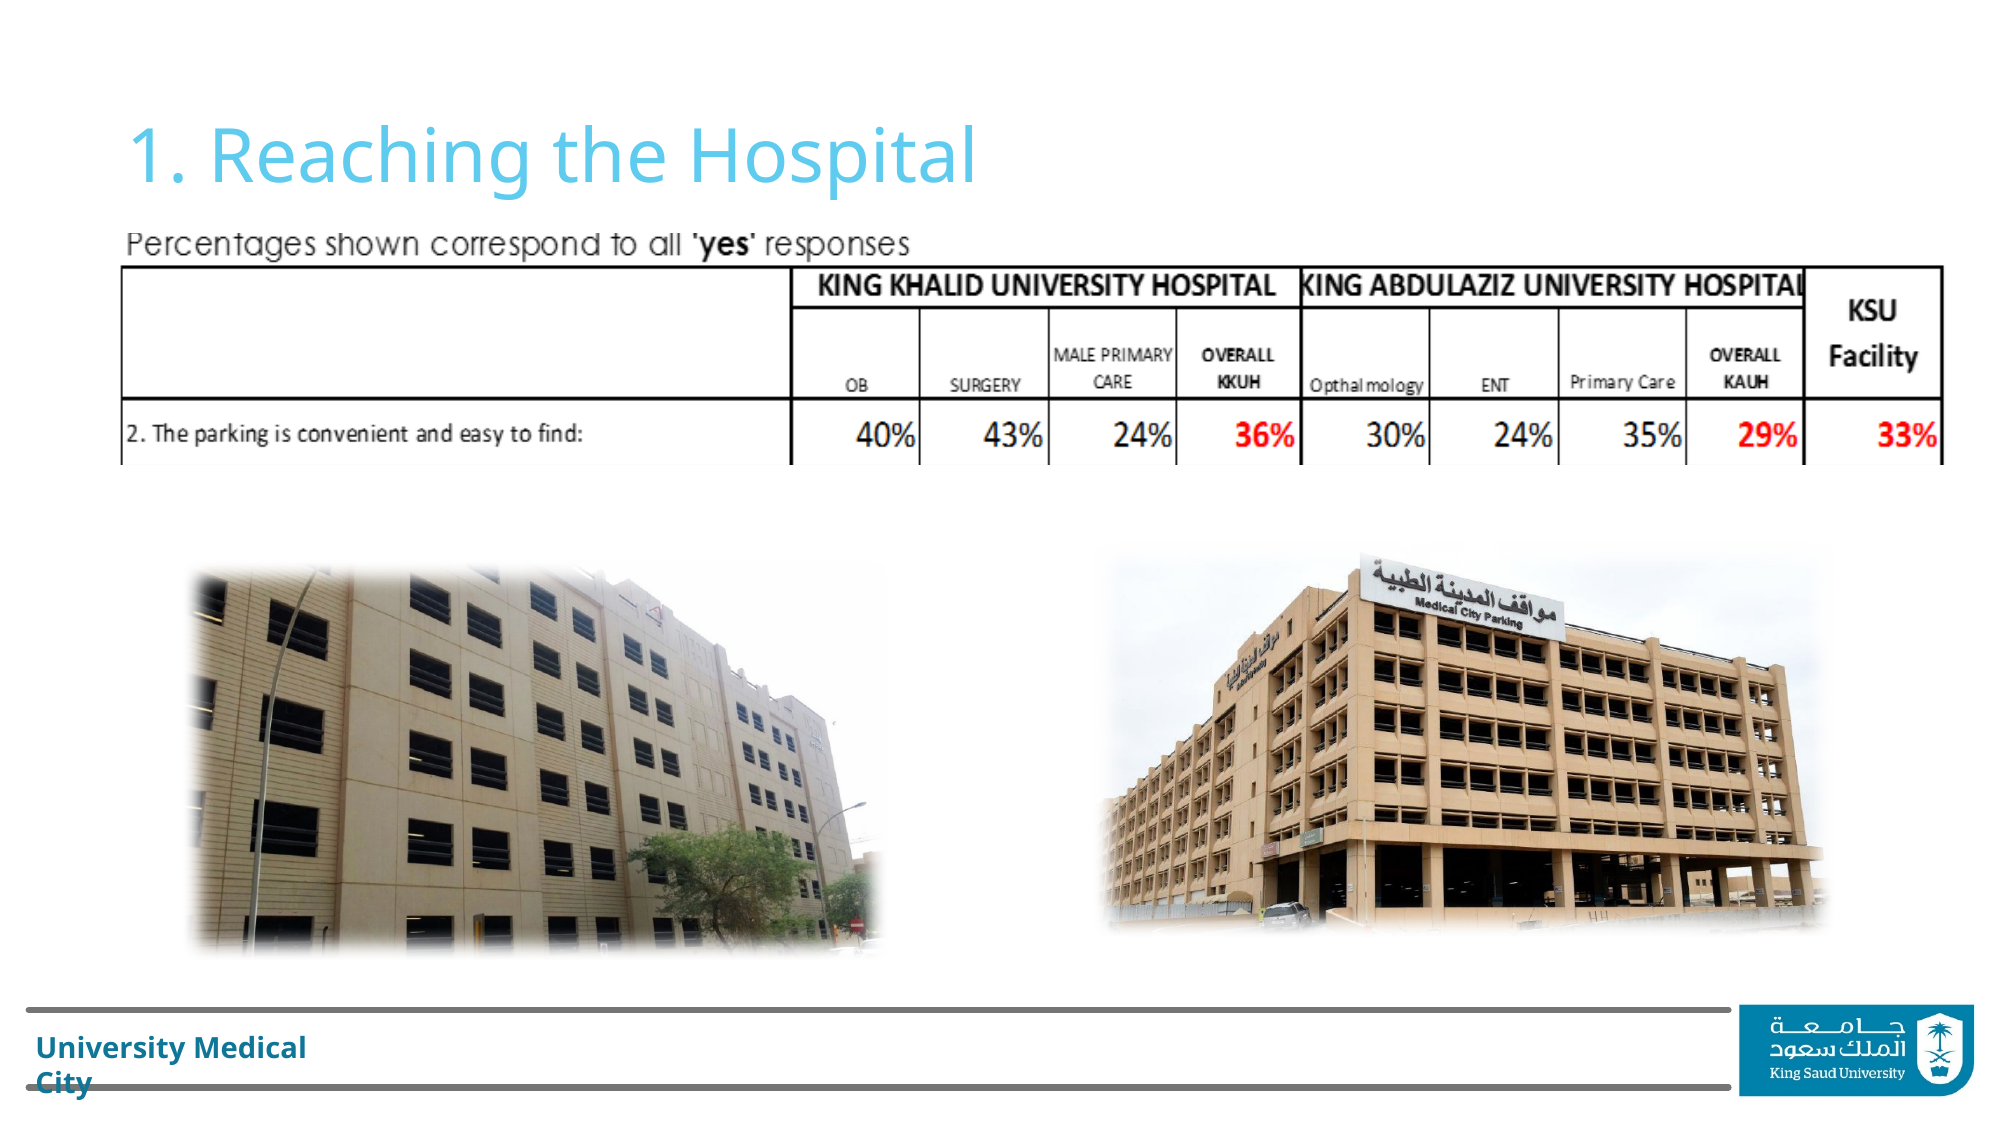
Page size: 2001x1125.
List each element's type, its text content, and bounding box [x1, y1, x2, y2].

title 1. Reaching the Hospital [111, 99, 1522, 317]
picture [116, 232, 1959, 465]
picture [181, 560, 889, 962]
picture [1737, 1002, 1976, 1099]
picture [1092, 542, 1838, 938]
